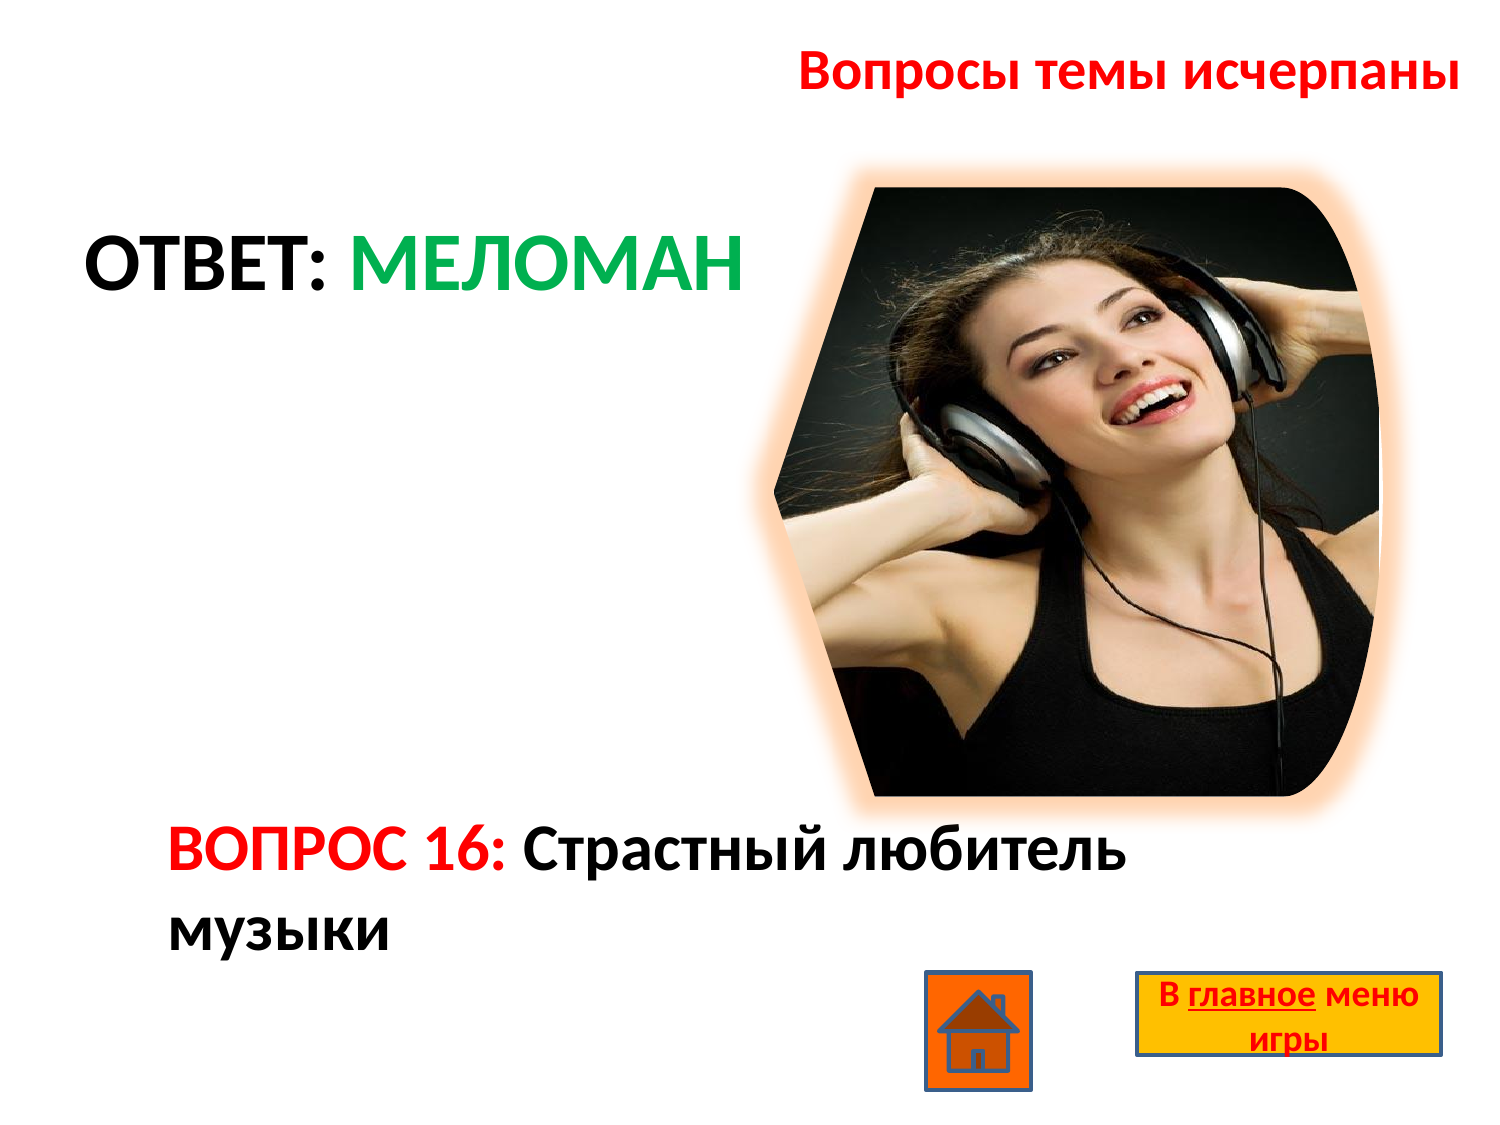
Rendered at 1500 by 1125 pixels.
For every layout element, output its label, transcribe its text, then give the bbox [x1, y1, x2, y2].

picture [773, 187, 1384, 798]
text_box В главное меню игры [1135, 971, 1443, 1057]
text_box [924, 970, 1033, 1092]
text_box Вопросы темы исчерпаны [761, 23, 1477, 109]
text_box ВОПРОС 16: Страстный любитель музыки [152, 796, 1325, 972]
text_box ОТВЕТ: МЕЛОМАН [70, 199, 768, 314]
